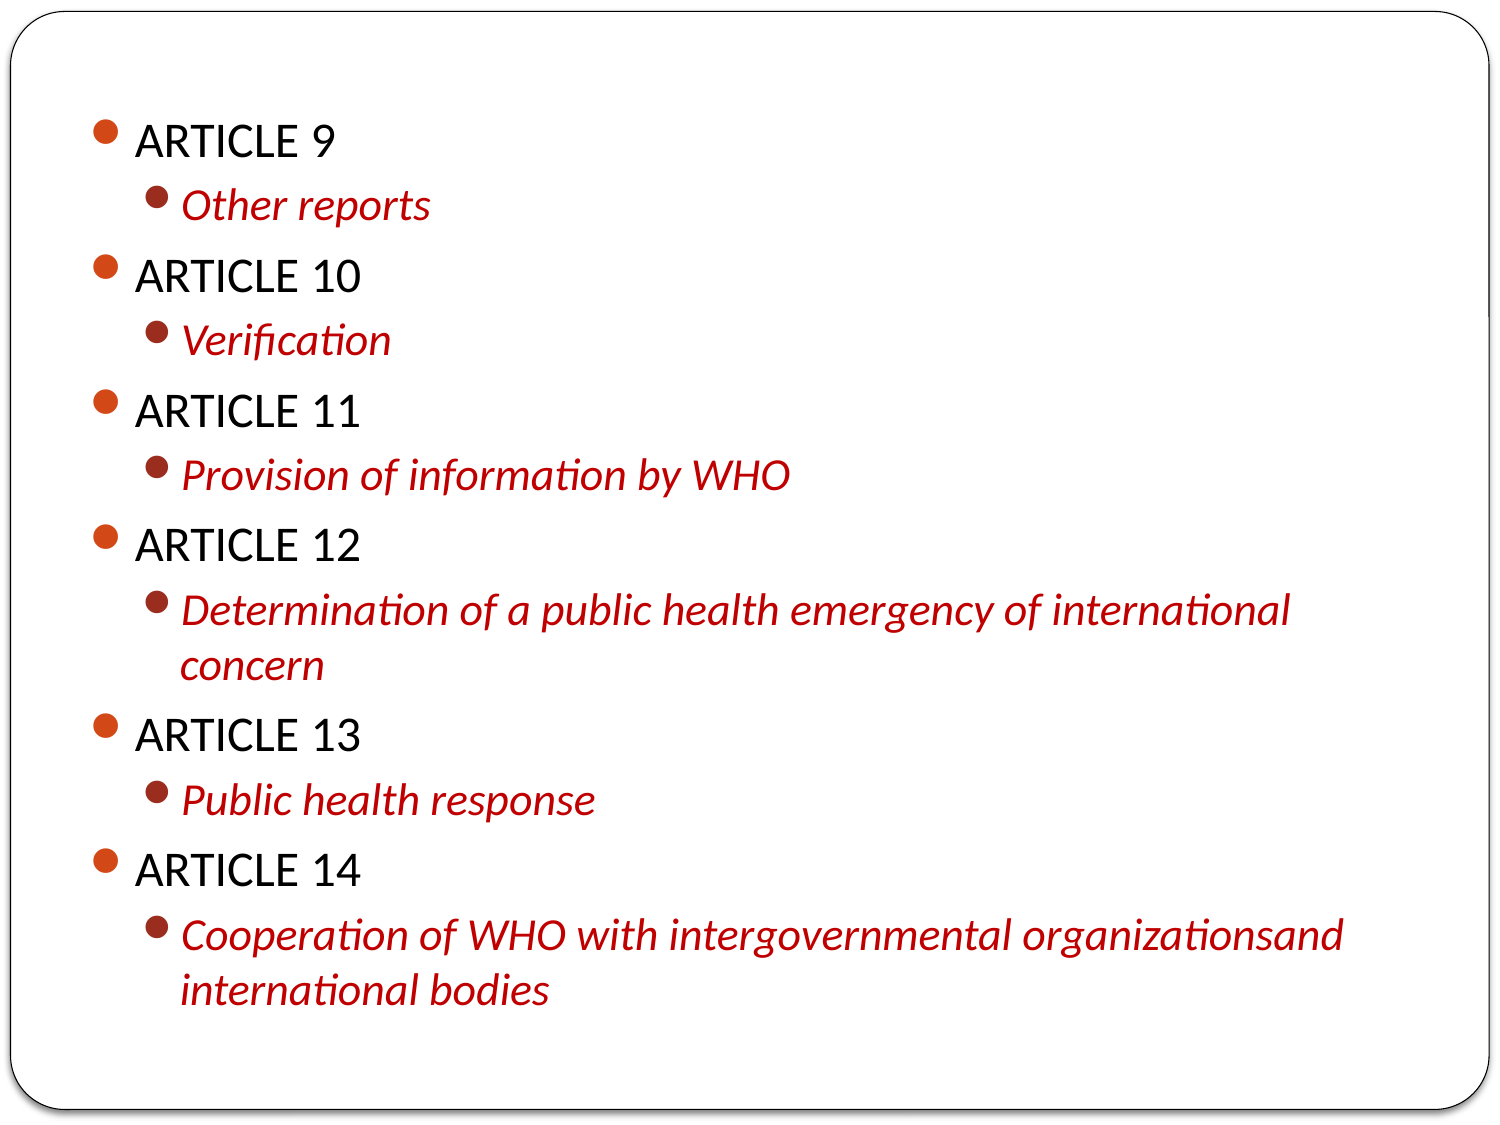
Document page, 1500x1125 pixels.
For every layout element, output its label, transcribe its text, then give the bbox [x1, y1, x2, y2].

list ARTICLE 9 Other reports ARTICLE 10 Verification ARTICLE 11 Provision of information by WHO ARTICLE 12 Determination of a public health emergency of international concern ARTICLE 13 Public health response ARTICLE 14 Cooperation of WHO with intergovernmental organizationsand international bodies [75, 99, 1425, 1038]
